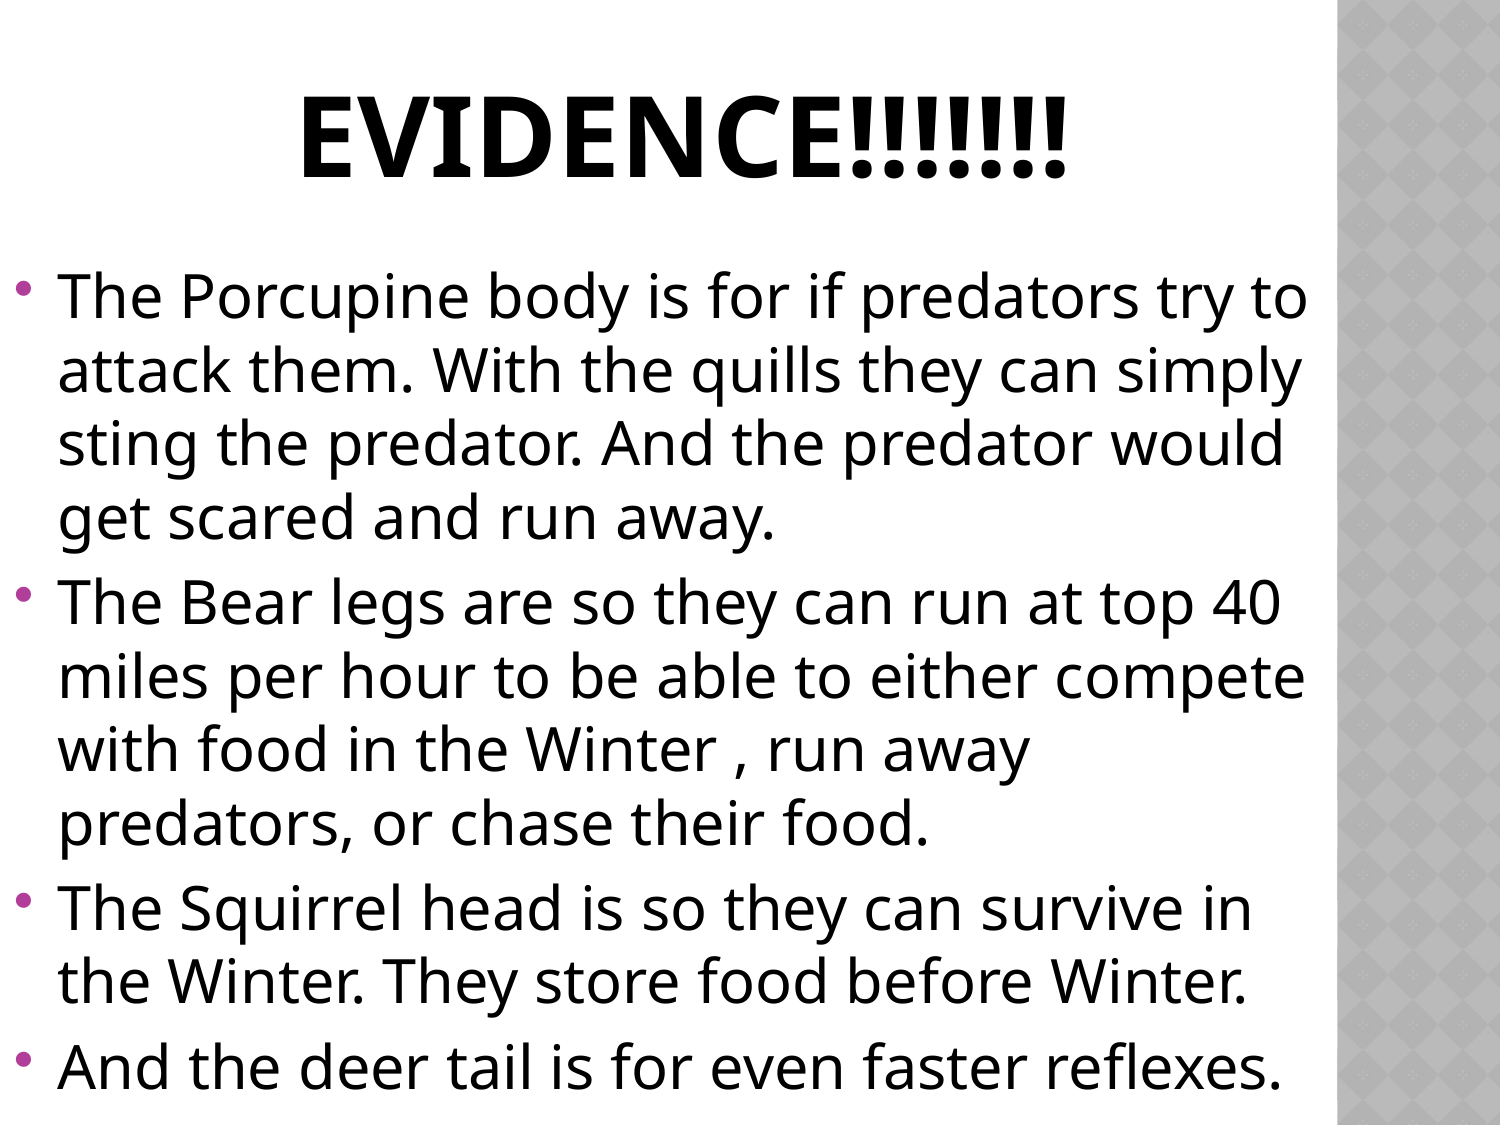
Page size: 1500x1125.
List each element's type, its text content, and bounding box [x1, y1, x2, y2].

list The Porcupine body is for if predators try to attack them. With the quills they can simply sting the predator. And the predator would get scared and run away. The Bear legs are so they can run at top 40 miles per hour to be able to either compete with food in the Winter , run away predators, or chase their food. The Squirrel head is so they can survive in the Winter. They store food before Winter. And the deer tail is for even faster reflexes. [1, 249, 1338, 1125]
title Evidence!!!!!!! [0, 0, 1263, 200]
